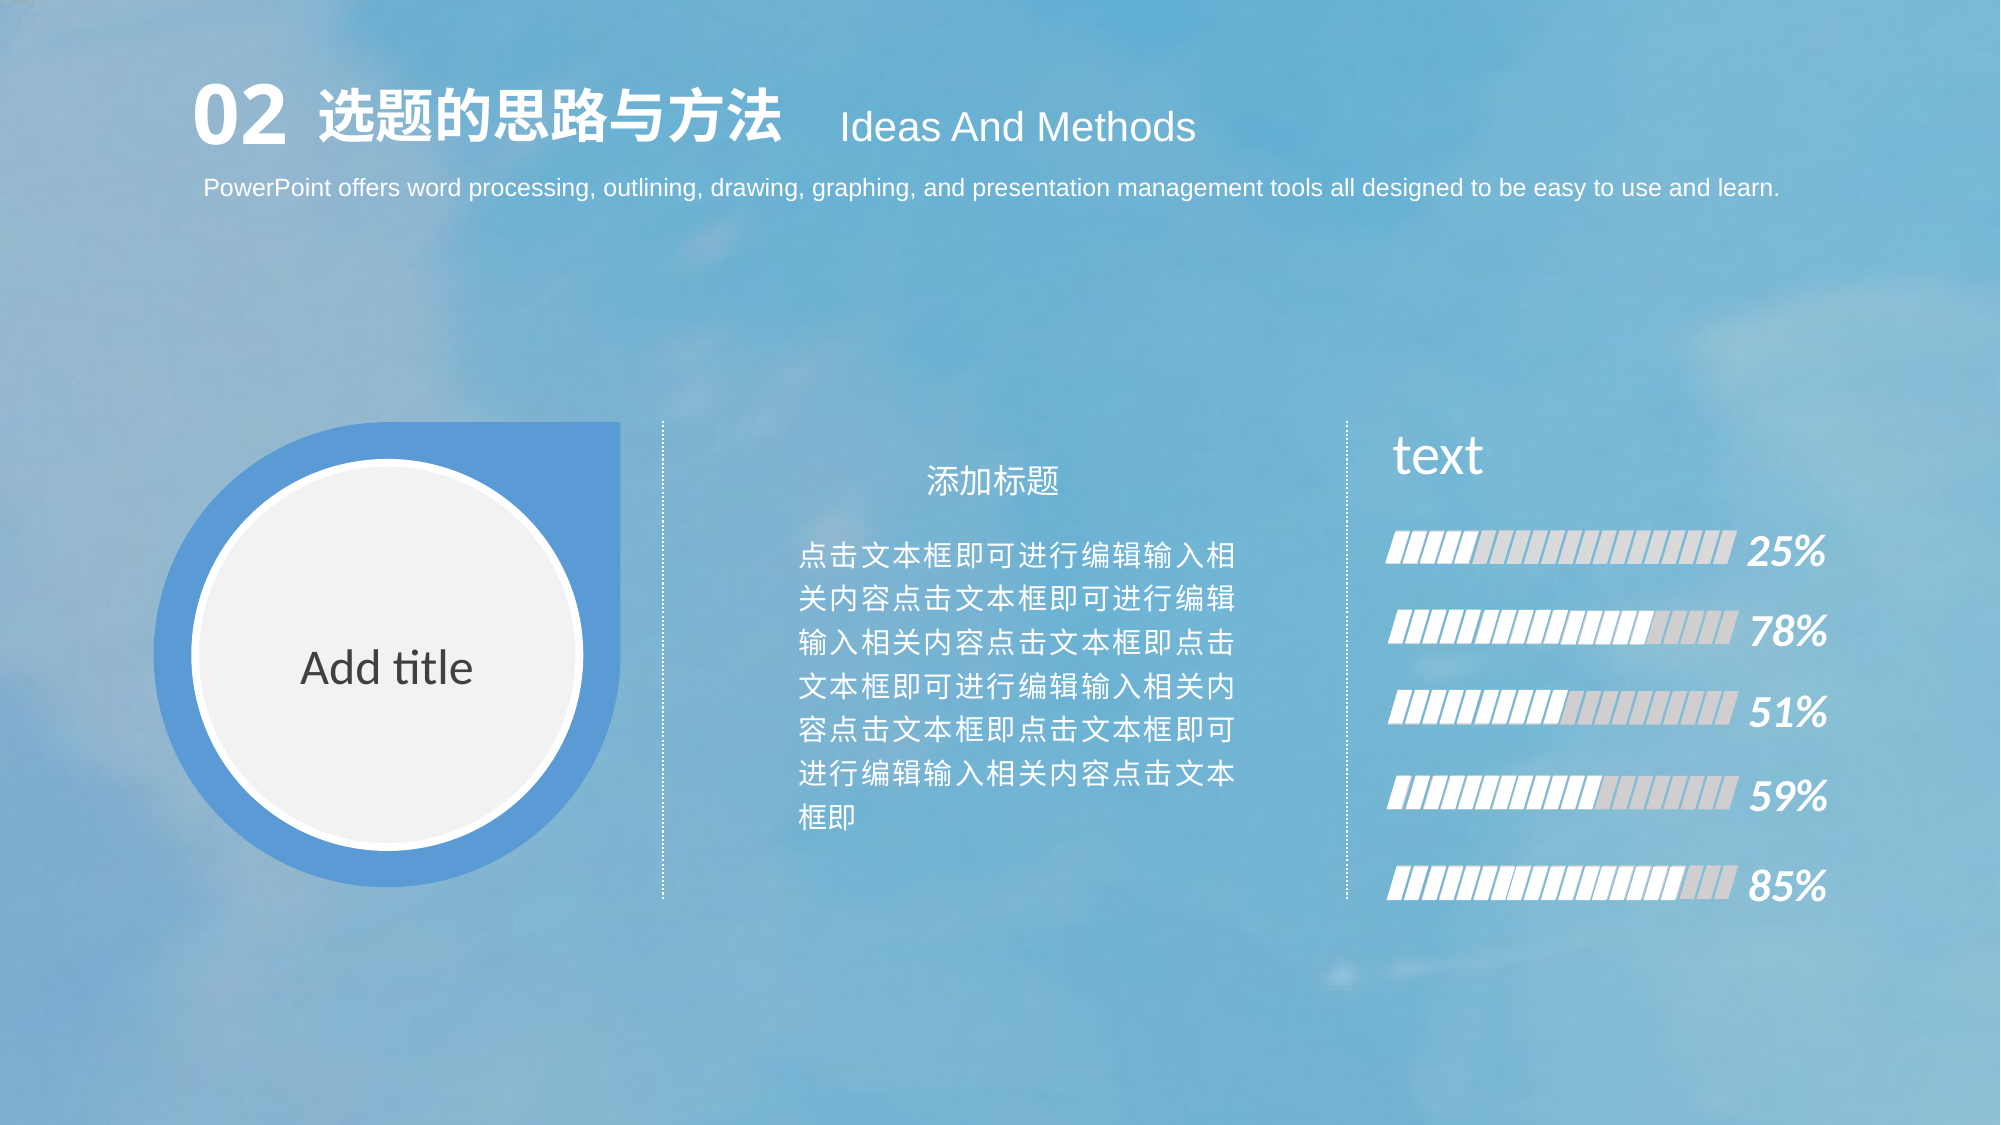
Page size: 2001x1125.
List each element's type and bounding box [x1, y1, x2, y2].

text_box [153, 410, 1847, 916]
picture [0, 0, 2000, 1125]
